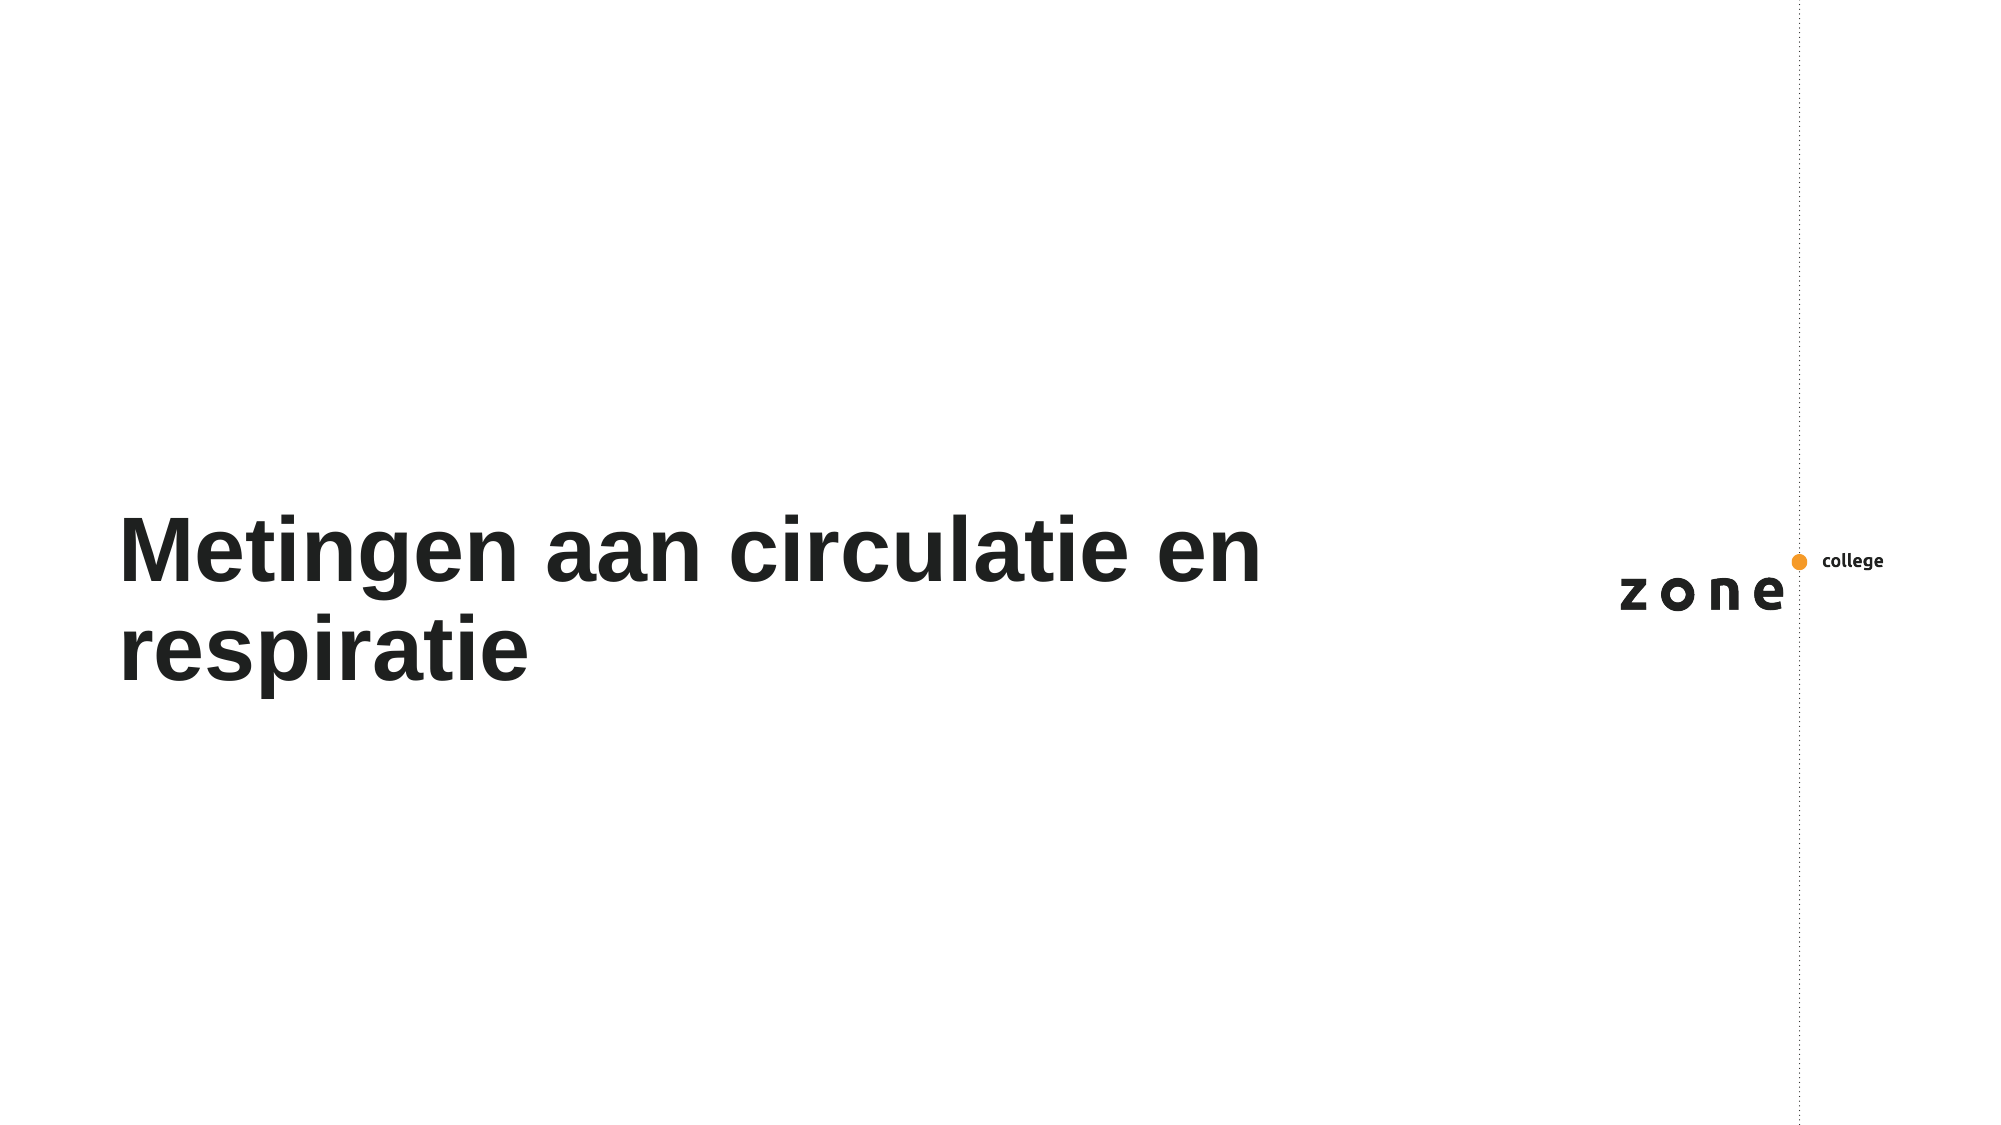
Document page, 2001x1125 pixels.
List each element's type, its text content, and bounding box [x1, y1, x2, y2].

picture [1596, 0, 2001, 1125]
title Metingen aan circulatie en respiratie [118, 501, 1477, 621]
